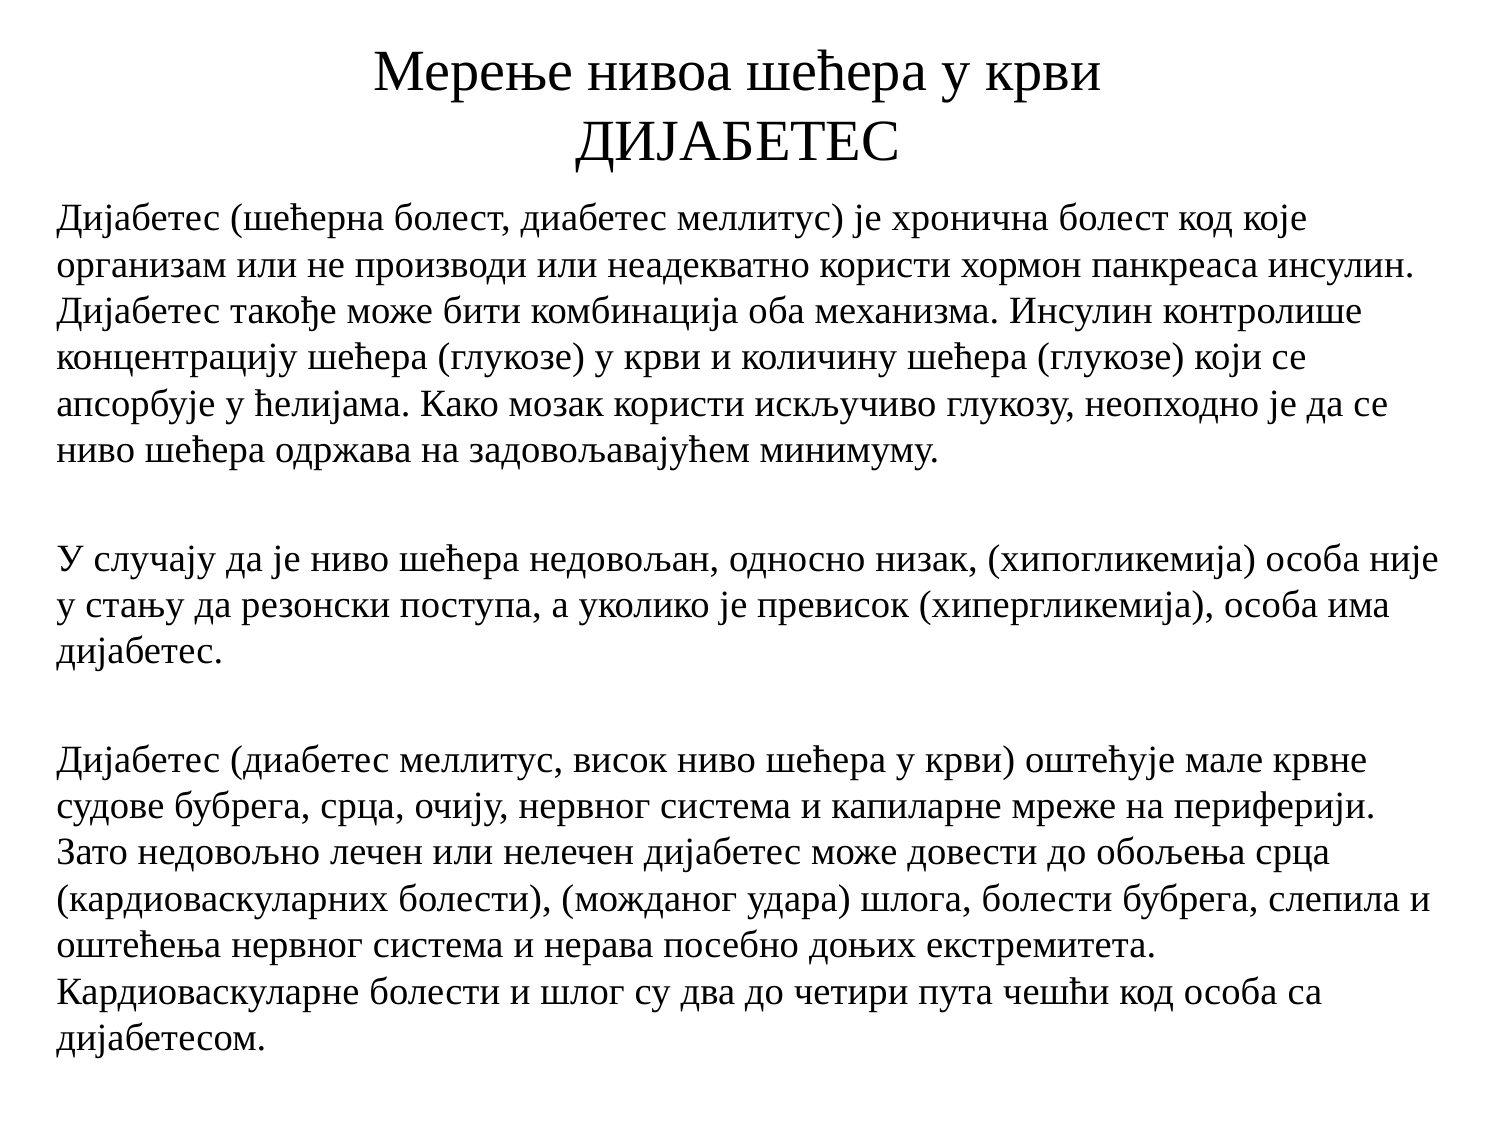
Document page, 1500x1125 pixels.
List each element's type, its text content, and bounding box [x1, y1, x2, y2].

title Мерење нивоа шећера у крви ДИЈАБЕТЕС [100, 42, 1376, 161]
subtitle Дијабетес (шећерна болест, диабетес меллитус) је хронична болест код које организам или не производи или неадекватно користи хормон панкреаса инсулин. Дијабетес такође може бити комбинација оба механизма. Инсулин контролише концентрацију шећера (глукозе) у крви и количину шећера (глукозе) који се апсорбује у ћелијама. Како мозак користи искључиво глукозу, неопходно је да се ниво шећера одржава на задовољавајућем минимуму. У случају да је ниво шећера недовољан, односно низак, (хипогликемија) особа није у стању да резонски поступа, а уколико је превисок (хипергликемија), особа има дијабетес. Дијабетес (диабетес меллитус, висок ниво шећера у крви) оштећује мале крвне судове бубрега, срца, очију, нервног система и капиларне мреже на периферији. Зато недовољно лечен или нелечен дијабетес може довести до обољења срца (кардиоваскуларних болести), (можданог удара) шлога, болести бубрега, слепила и оштећења нервног система и нерава посебно доњих екстремитета. Кардиоваскуларне болести и шлог су два до четири пута чешћи код особа са дијабетесом. [41, 184, 1471, 1071]
